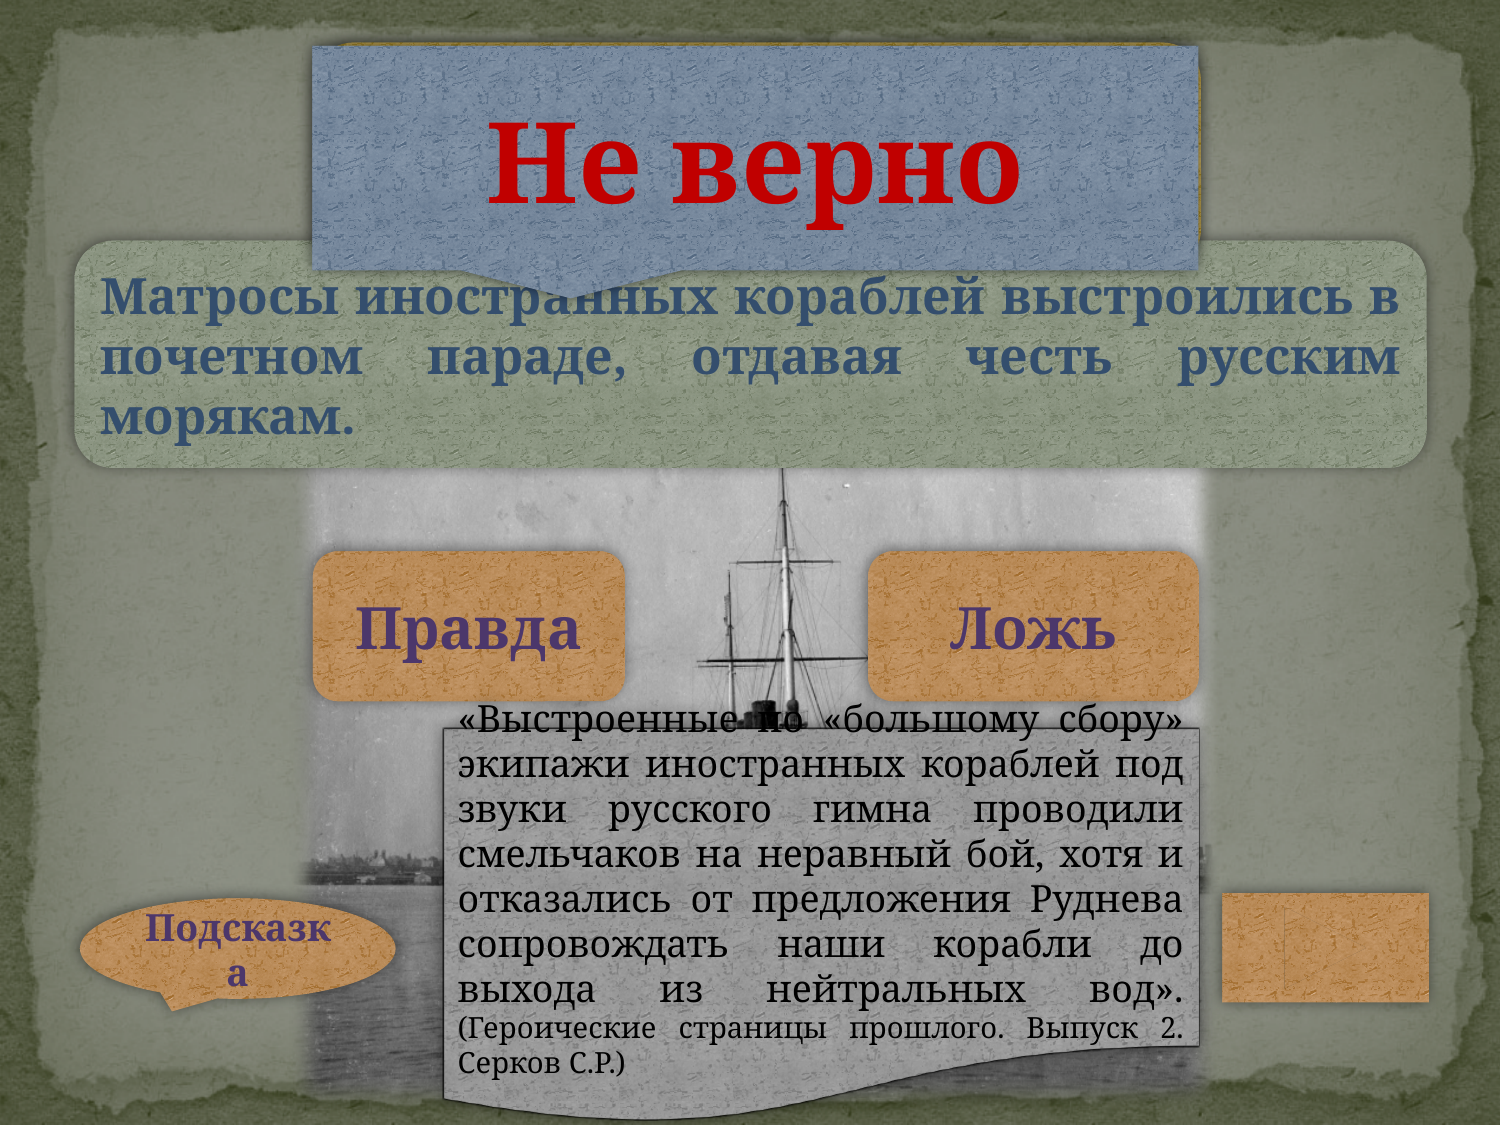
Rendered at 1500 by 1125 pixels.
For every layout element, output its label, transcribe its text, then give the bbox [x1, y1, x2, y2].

title Утверждение №6 [74, 24, 1425, 225]
text_box Матросы иностранных кораблей выстроились в почетном параде, отдавая честь русским морякам. [74, 240, 1427, 468]
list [290, 361, 1222, 1109]
text_box Подсказка [79, 898, 278, 1012]
text_box Не верно [312, 45, 1199, 299]
text_box [1230, 893, 1429, 1003]
